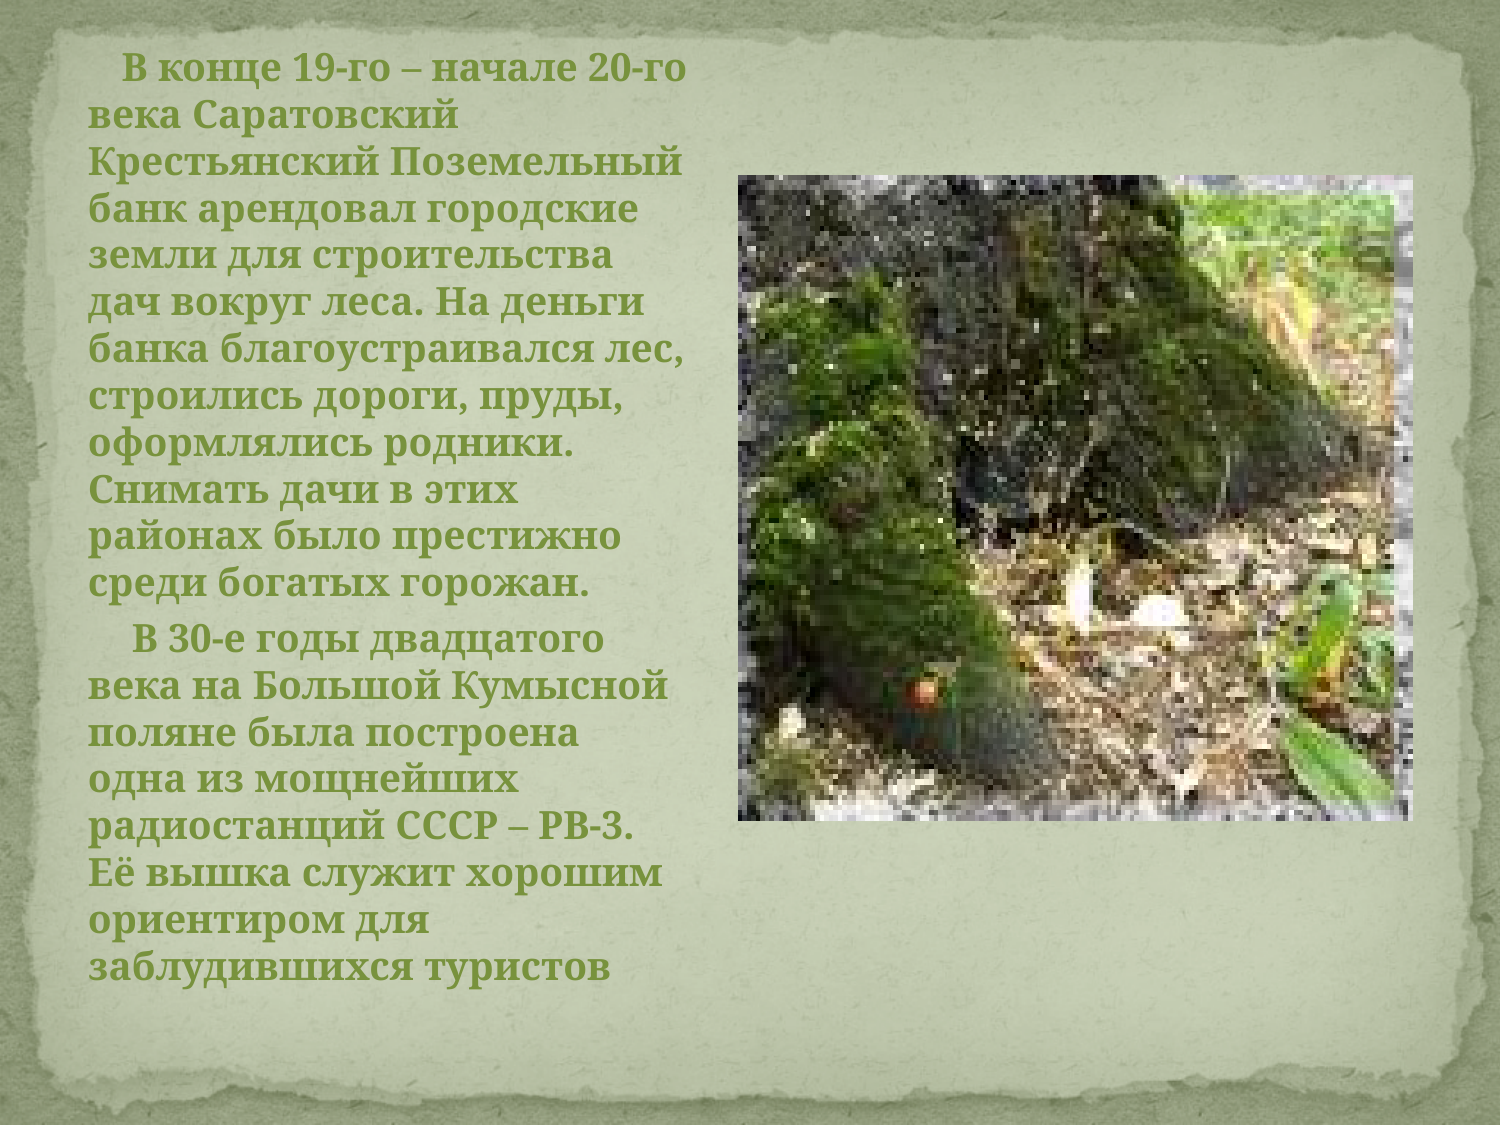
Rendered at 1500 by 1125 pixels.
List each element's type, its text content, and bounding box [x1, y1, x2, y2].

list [741, 178, 1412, 820]
list В конце 19-го – начале 20-го века Саратовский Крестьянский Поземельный банк арендовал городские земли для строительства дач вокруг леса. На деньги банка благоустраивался лес, строились дороги, пруды, оформлялись родники. Снимать дачи в этих районах было престижно среди богатых горожан. В 30-е годы двадцатого века на Большой Кумысной поляне была построена одна из мощнейших радиостанций СССР – РВ-3. Её вышка служит хорошим ориентиром для заблудившихся туристов [35, 35, 704, 1079]
